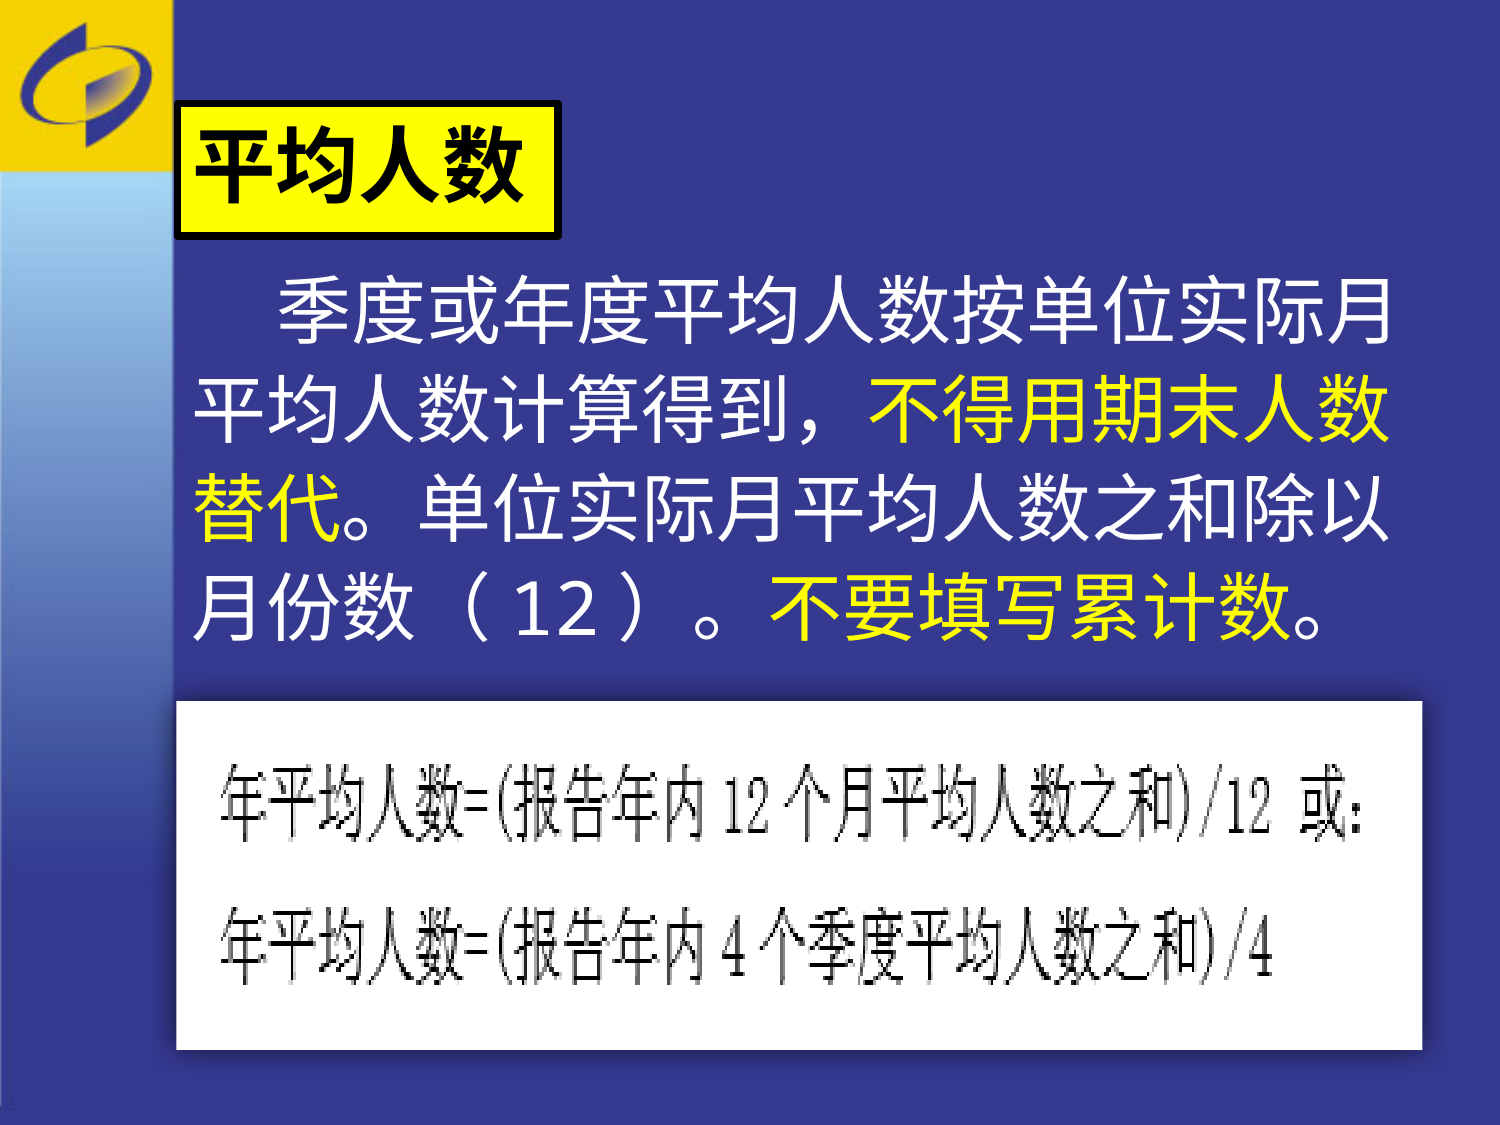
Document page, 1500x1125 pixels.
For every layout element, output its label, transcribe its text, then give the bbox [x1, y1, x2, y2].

text_box 平均人数 [177, 103, 558, 236]
title 季度或年度平均人数按单位实际月平均人数计算得到，不得用期末人数替代。单位实际月平均人数之和除以月份数（12）。不要填写累计数。 [176, 241, 1436, 692]
picture [0, 0, 1500, 1125]
